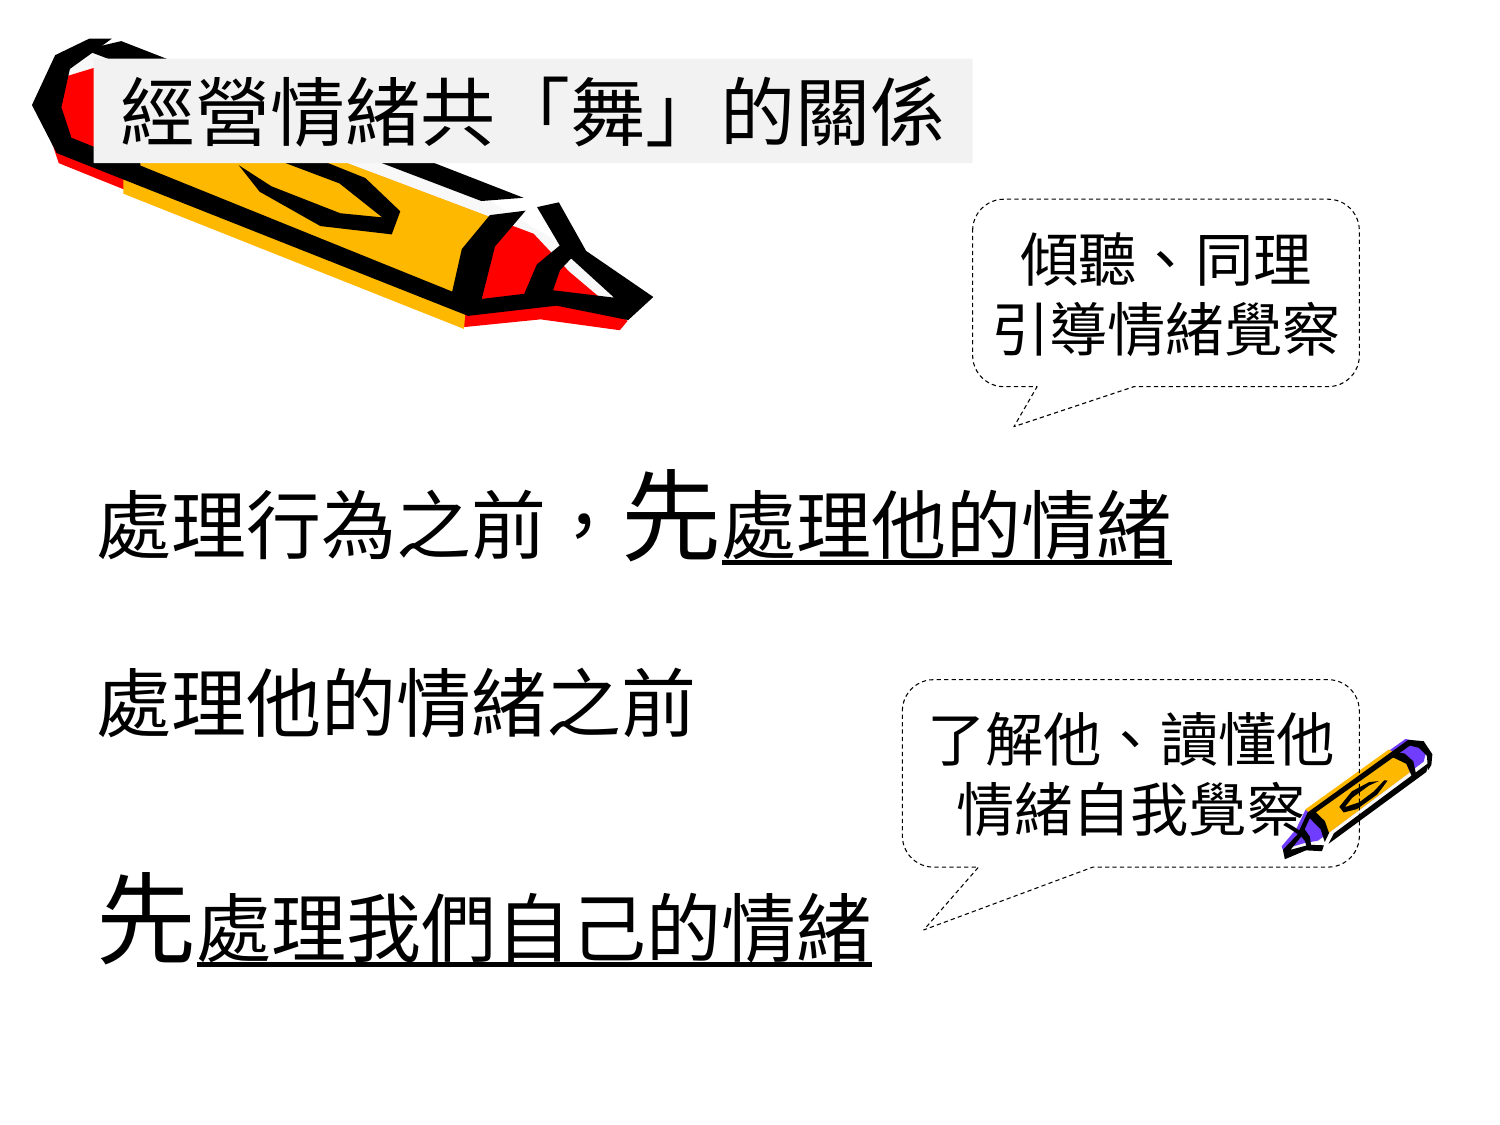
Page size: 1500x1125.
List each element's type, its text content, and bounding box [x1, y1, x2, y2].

text_box 經營情緒共「舞」的關係 [93, 58, 973, 164]
text_box 了解他、讀懂他 情緒自我覺察 [902, 679, 1360, 930]
text_box 處理行為之前，先處理他的情緒 處理他的情緒之前 先處理我們自己的情緒 [81, 386, 1371, 984]
text_box 傾聽、同理 引導情緒覺察 [972, 199, 1360, 427]
